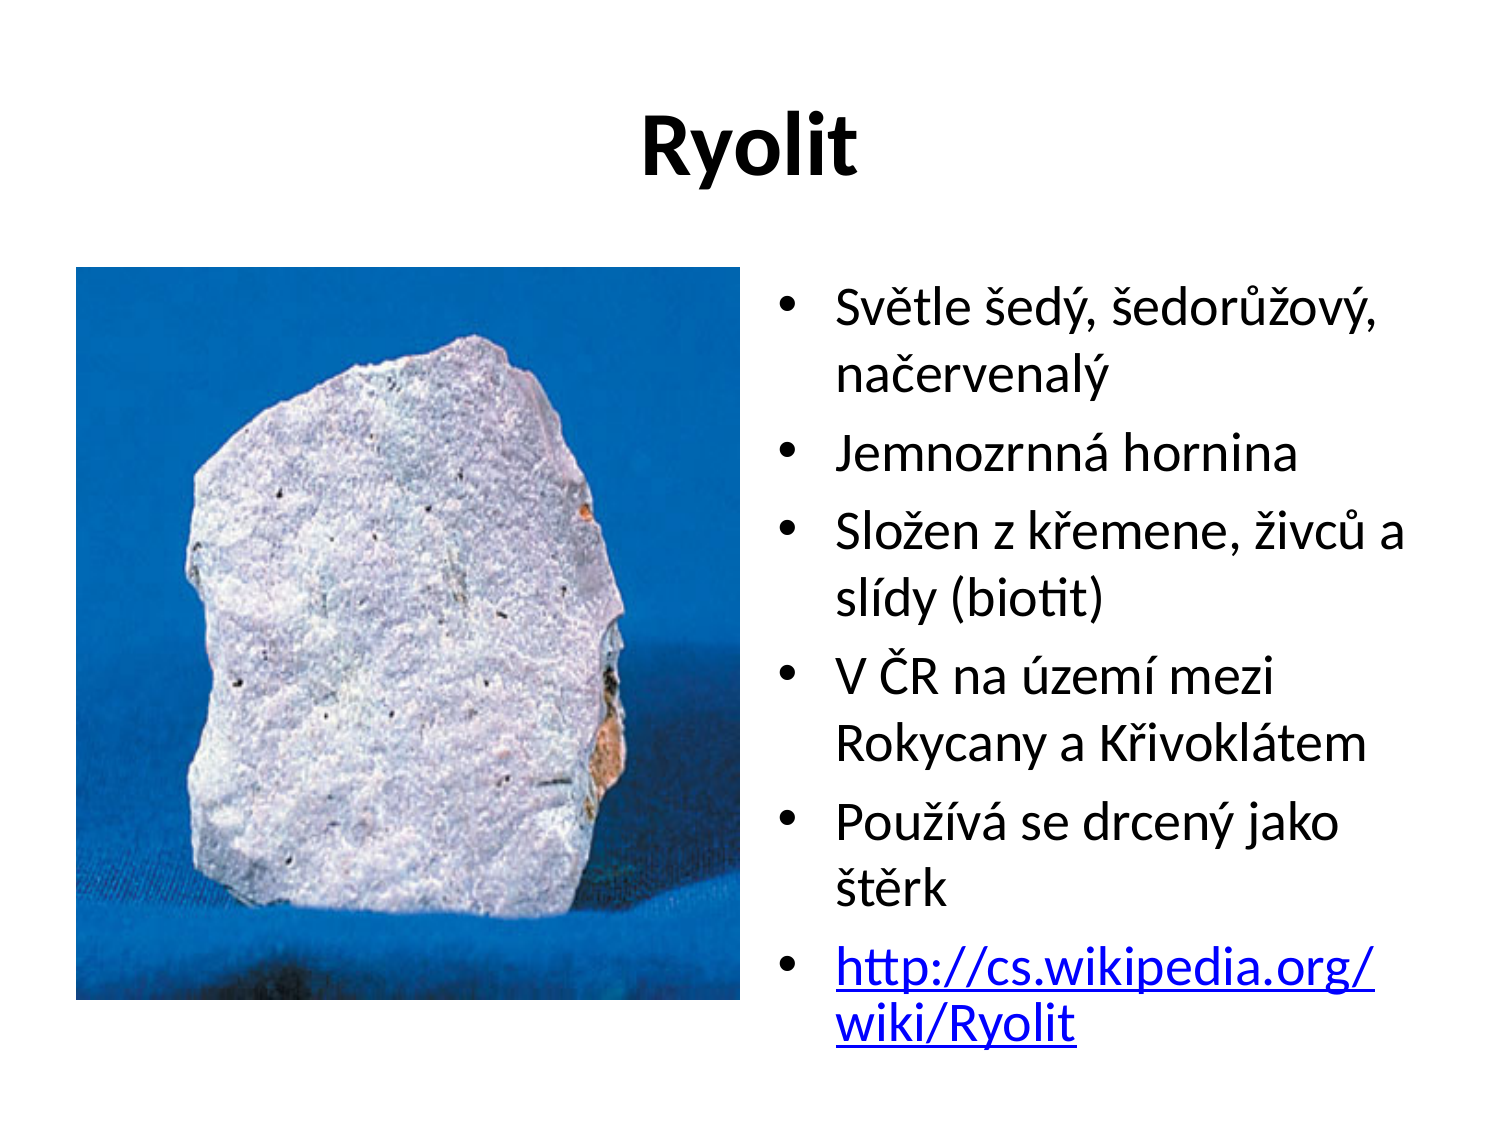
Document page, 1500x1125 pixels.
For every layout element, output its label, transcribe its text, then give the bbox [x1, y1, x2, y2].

list Světle šedý, šedorůžový, načervenalý Jemnozrnná hornina Složen z křemene, živců a slídy (biotit) V ČR na území mezi Rokycany a Křivoklátem Používá se drcený jako štěrk http://cs.wikipedia.org/wiki/Ryolit [762, 262, 1425, 1005]
title Ryolit [75, 45, 1425, 233]
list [76, 266, 740, 1000]
